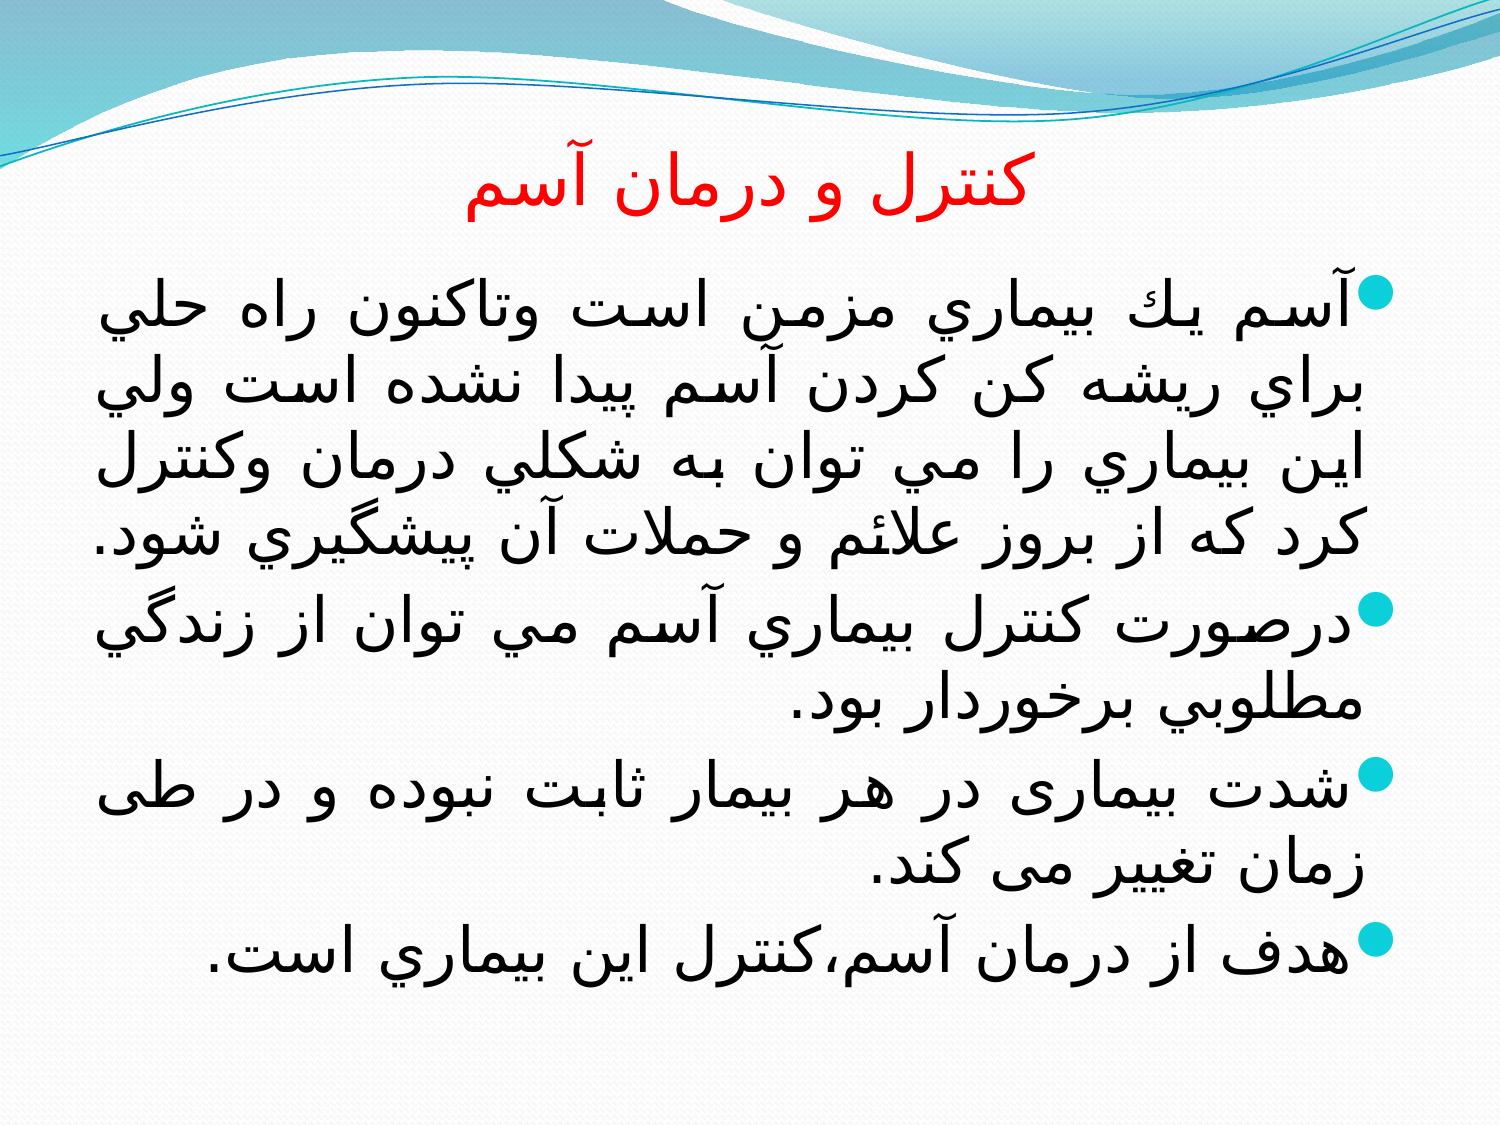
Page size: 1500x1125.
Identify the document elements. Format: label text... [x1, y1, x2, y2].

list آسم يك بيماري مزمن است وتاكنون راه حلي براي ريشه كن كردن آسم پيدا نشده است‌ ولي اين بيماري را مي توان به شكلي درمان وكنترل كرد كه از بروز علائم و حملات آن پيشگيري شود. درصورت كنترل بيماري آسم مي توان از زندگي مطلوبي برخوردار بود. شدت بیماری در هر بیمار ثابت نبوده و در طی زمان تغییر می کند. هدف از درمان آسم،کنترل اين بيماري است. [75, 255, 1425, 1038]
title كنترل و درمان آسم [76, 115, 1424, 232]
